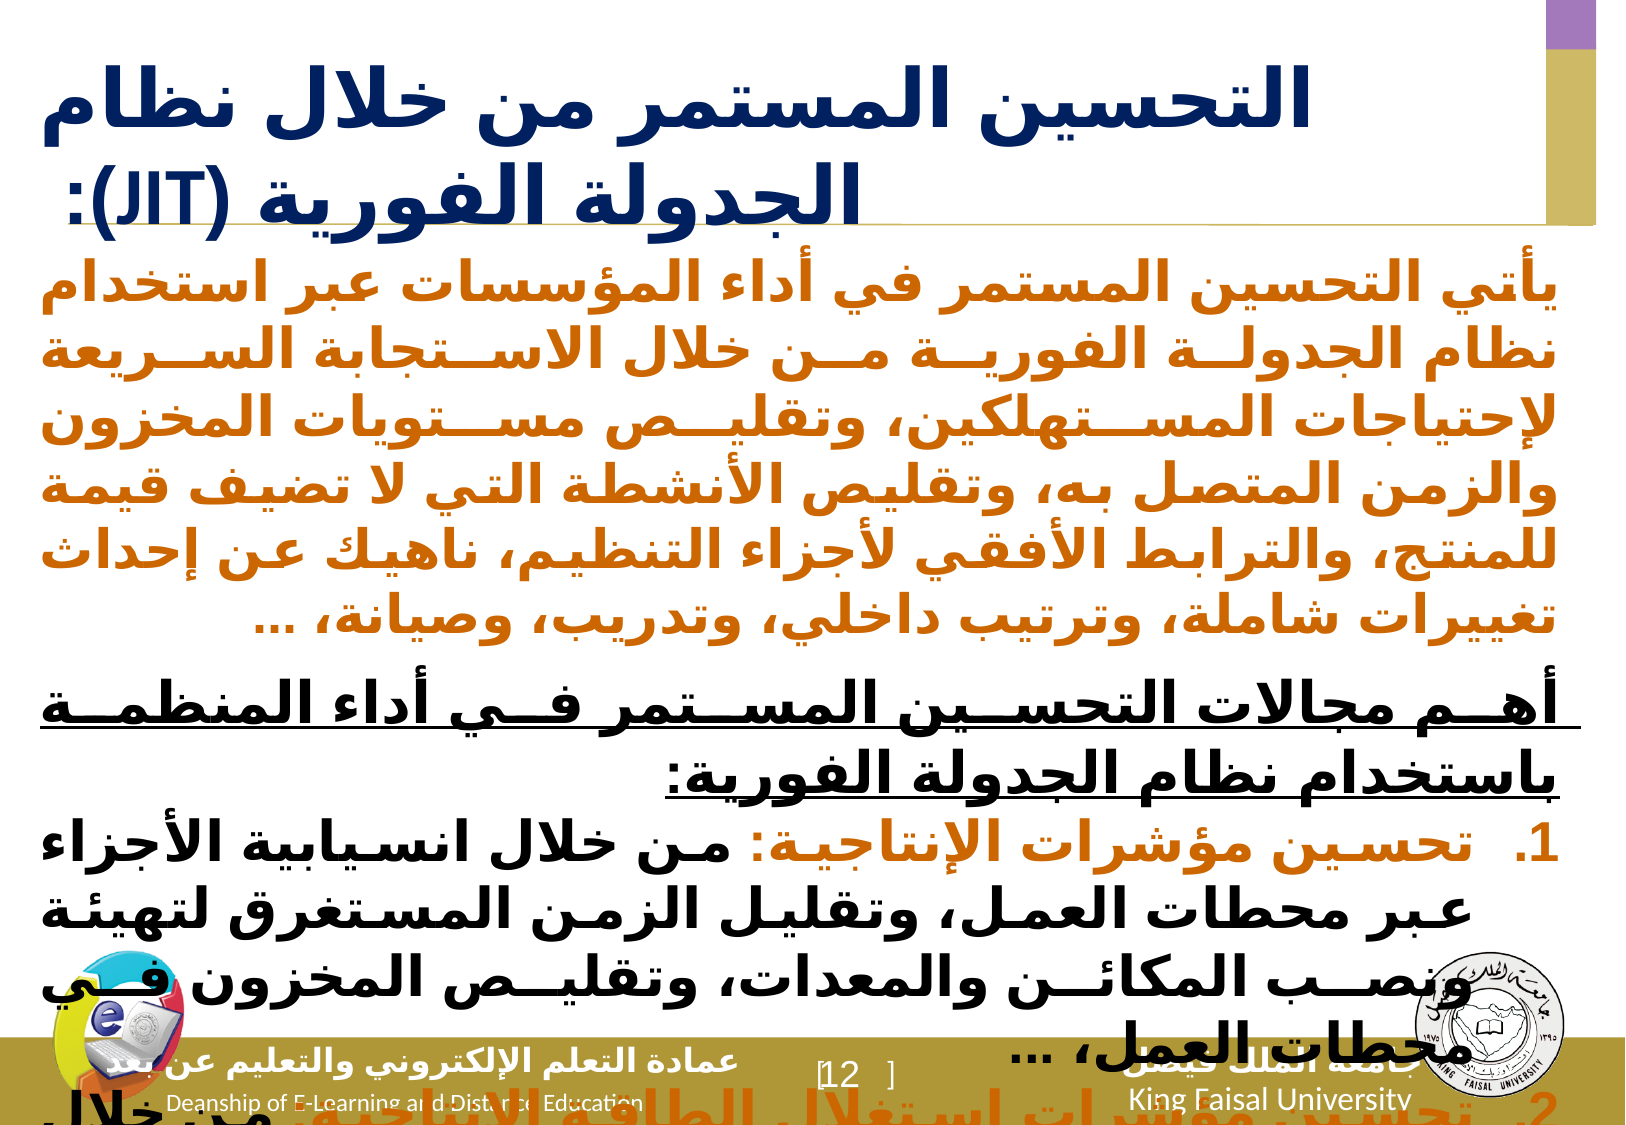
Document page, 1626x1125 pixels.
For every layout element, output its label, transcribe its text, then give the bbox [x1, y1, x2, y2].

title التحسين المستمر من خلال نظام الجدولة الفورية (JIT): [24, 49, 1551, 237]
text_box يأتي التحسين المستمر في أداء المؤسسات عبر استخدام نظام الجدولة الفورية من خلال الاستجابة السريعة لإحتياجات المستهلكين، وتقليص مستويات المخزون والزمن المتصل به، وتقليص الأنشطة التي لا تضيف قيمة للمنتج، والترابط الأفقي لأجزاء التنظيم، ناهيك عن إحداث تغييرات شاملة، وترتيب داخلي، وتدريب، وصيانة، ... أهم مجالات التحسين المستمر في أداء المنظمة باستخدام نظام الجدولة الفورية: تحسين مؤشرات الإنتاجية: من خلال انسيابية الأجزاء عبر محطات العمل، وتقليل الزمن المستغرق لتهيئة ونصب المكائن والمعدات، وتقليص المخزون في محطات العمل، ... تحسين مؤشرات استغلال الطاقة الإنتاجية: من خلال تقليص المساحة المخزنية. تقليل الكلف: من خلال خفض كلف المخزون والاستثمار فيه، وخفض عدد الأفراد العاملين في إدارة المخزون. [24, 237, 1575, 1125]
